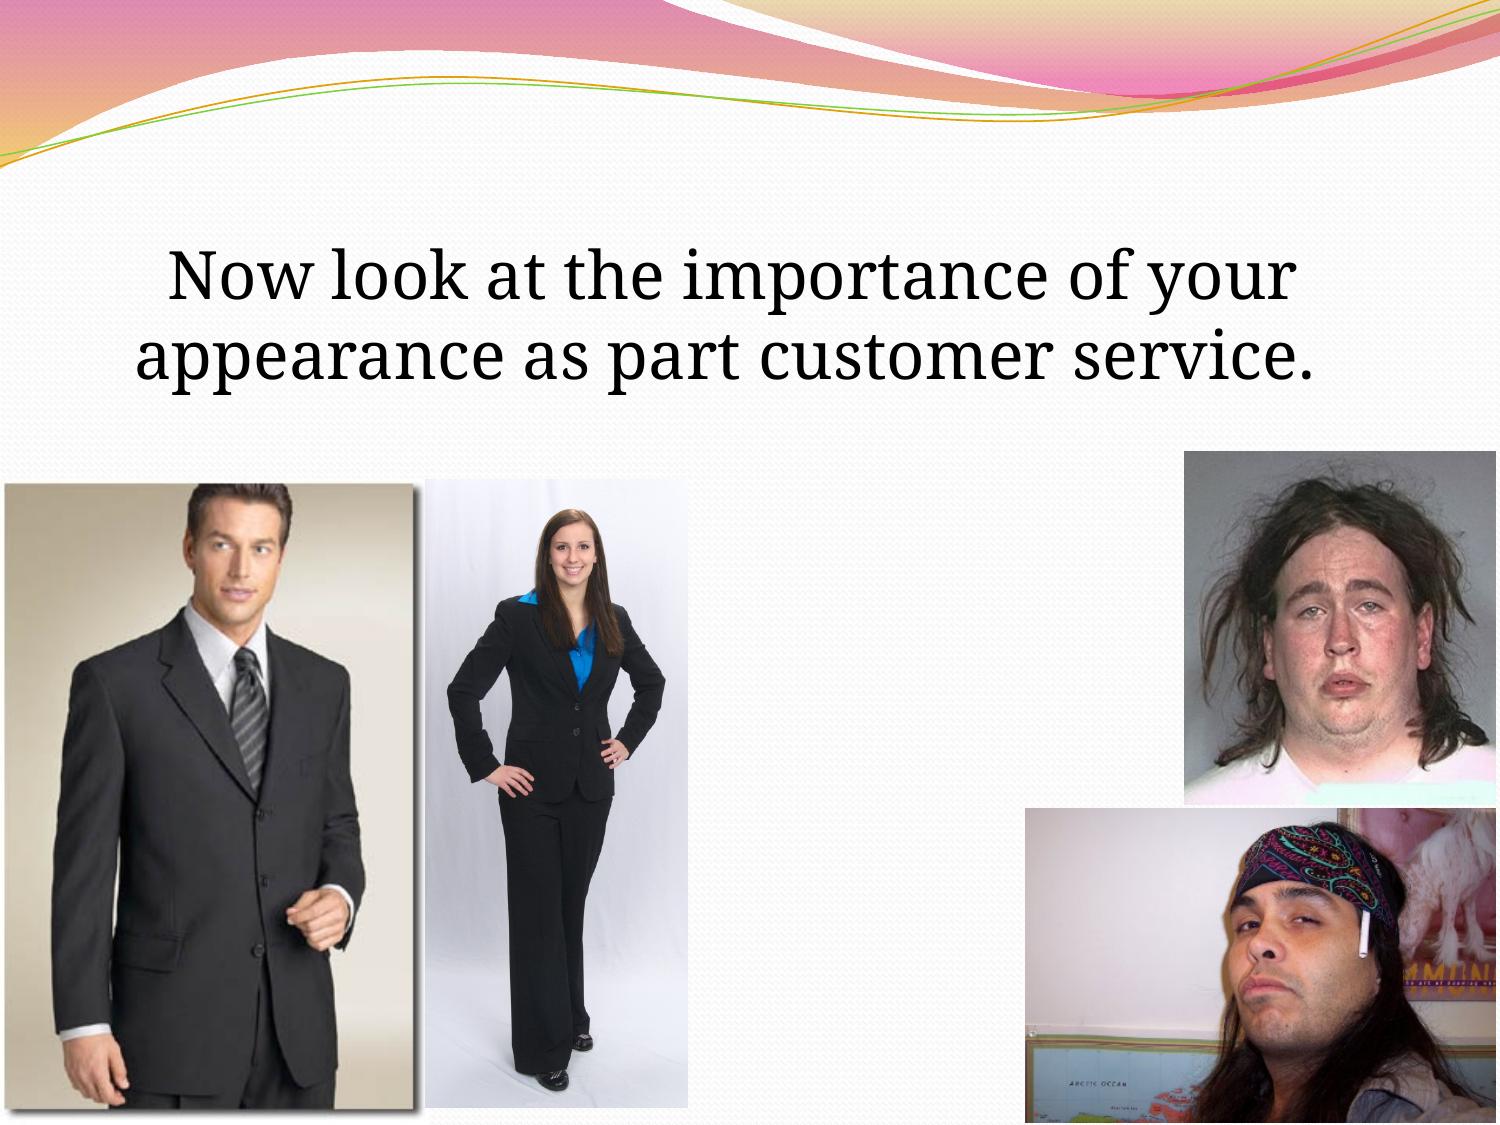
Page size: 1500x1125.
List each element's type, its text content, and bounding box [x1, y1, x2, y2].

picture [1024, 808, 1496, 1123]
list Now look at the importance of your appearance as part customer service. [49, 224, 1401, 408]
picture [1184, 451, 1496, 805]
picture [0, 479, 688, 1125]
